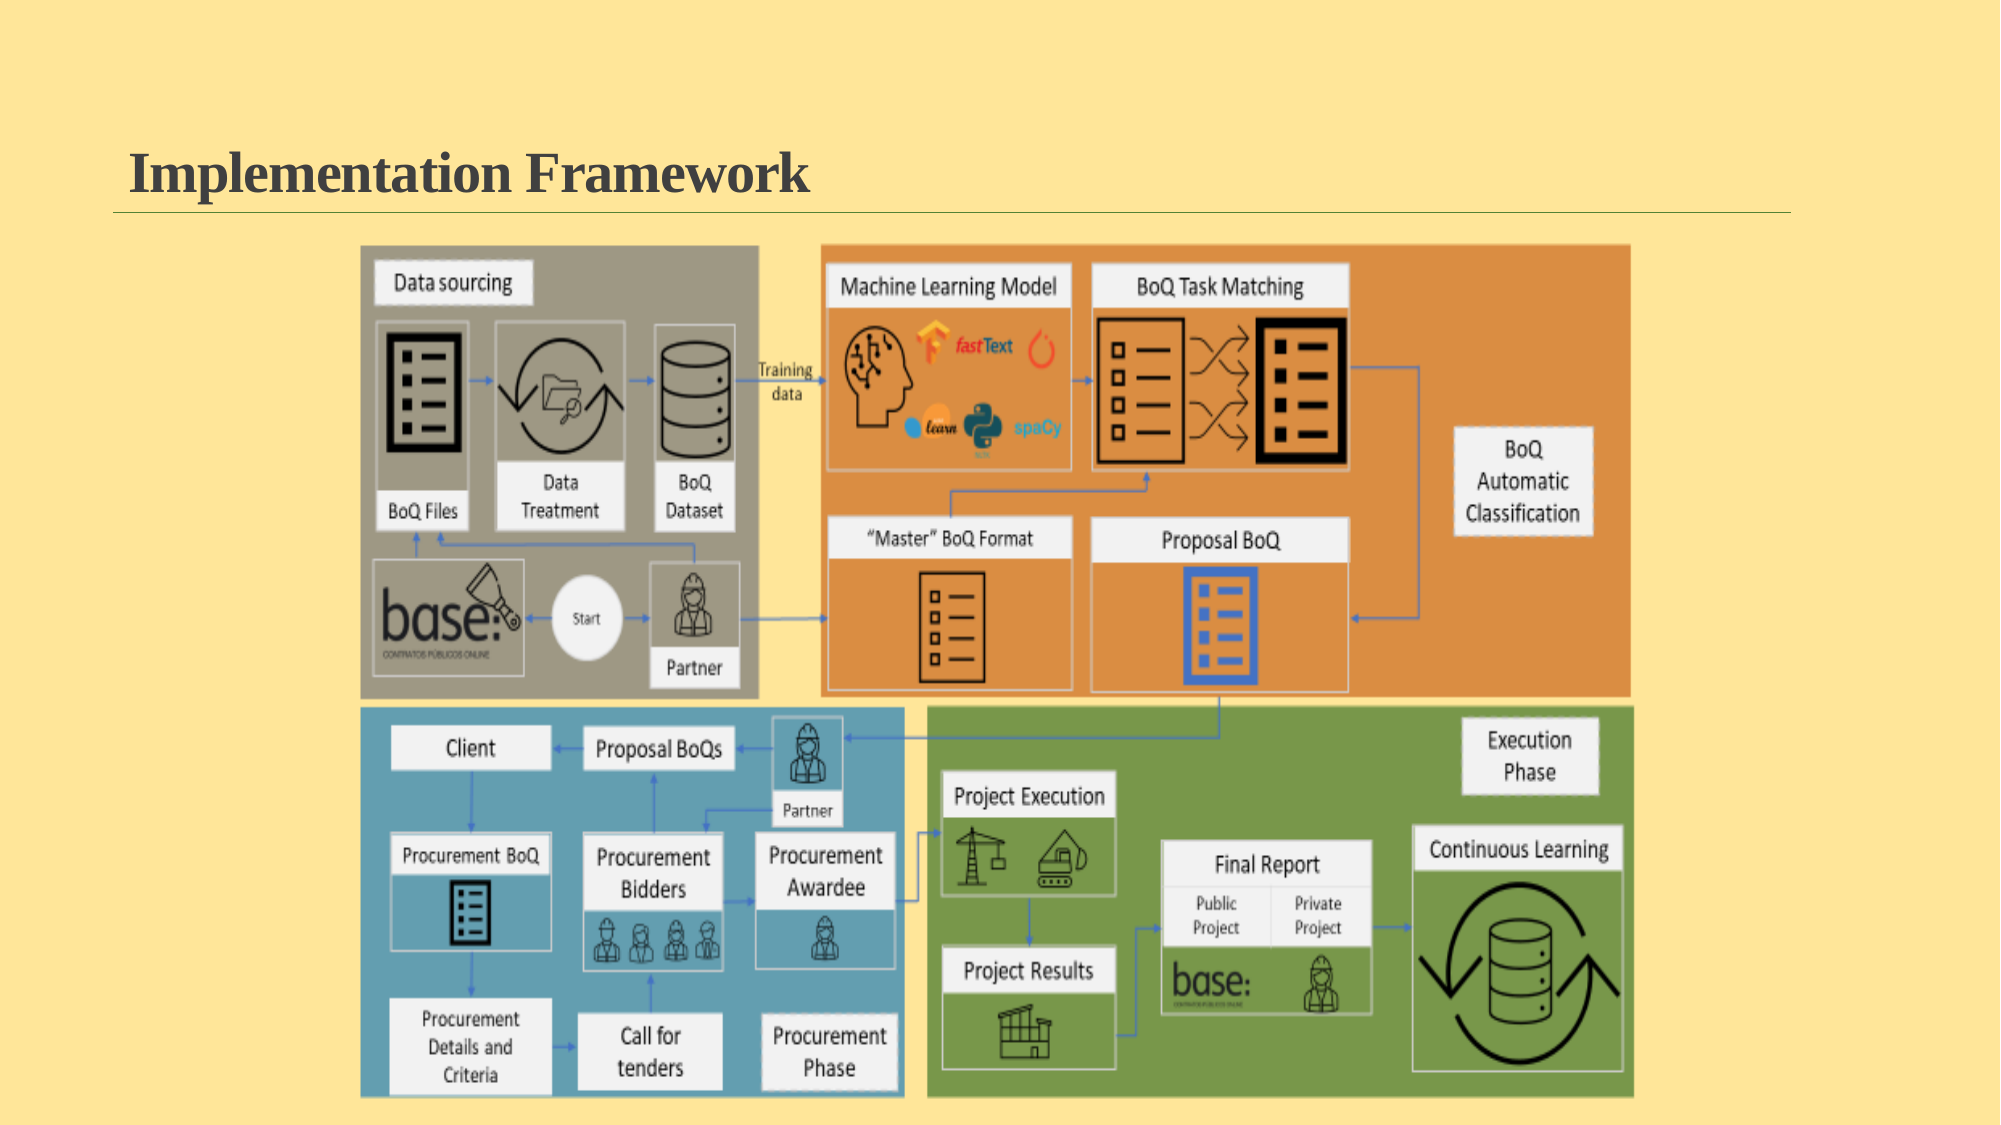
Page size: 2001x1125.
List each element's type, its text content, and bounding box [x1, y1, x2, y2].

picture [356, 213, 1644, 1115]
text_box Implementation Framework [113, 0, 1764, 211]
